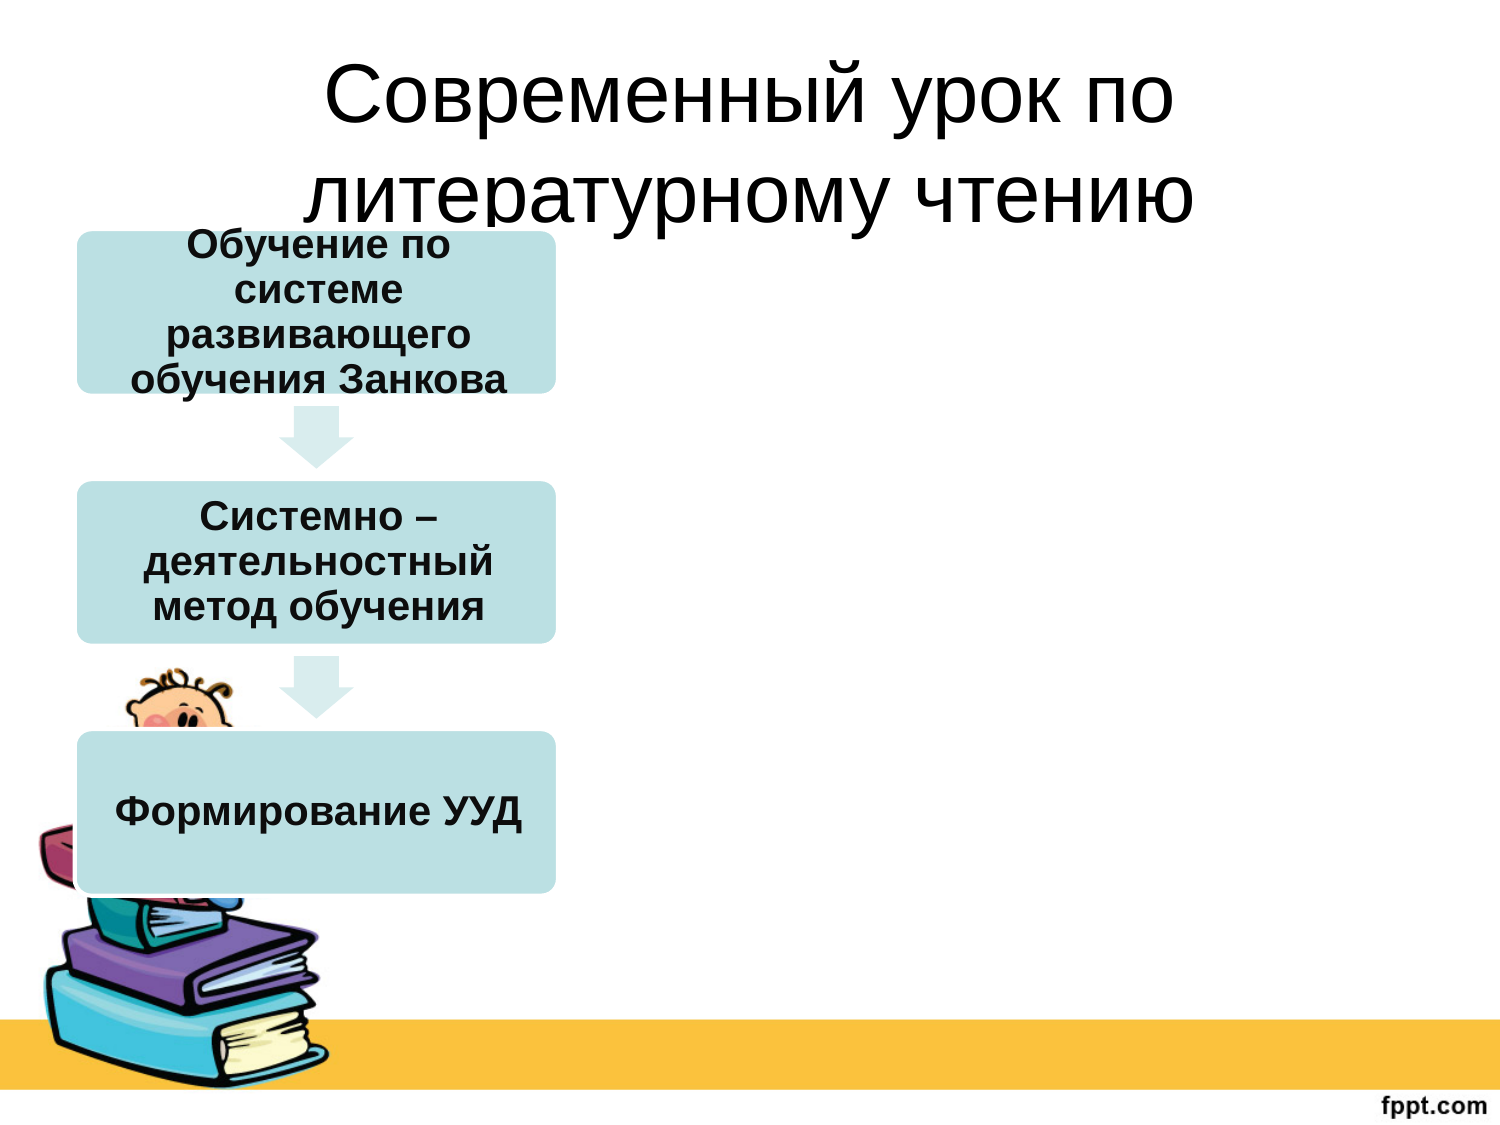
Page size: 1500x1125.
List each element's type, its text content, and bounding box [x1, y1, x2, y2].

title Современный урок по литературному чтению [74, 44, 1426, 233]
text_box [46, 228, 587, 897]
picture [0, 0, 1500, 1125]
